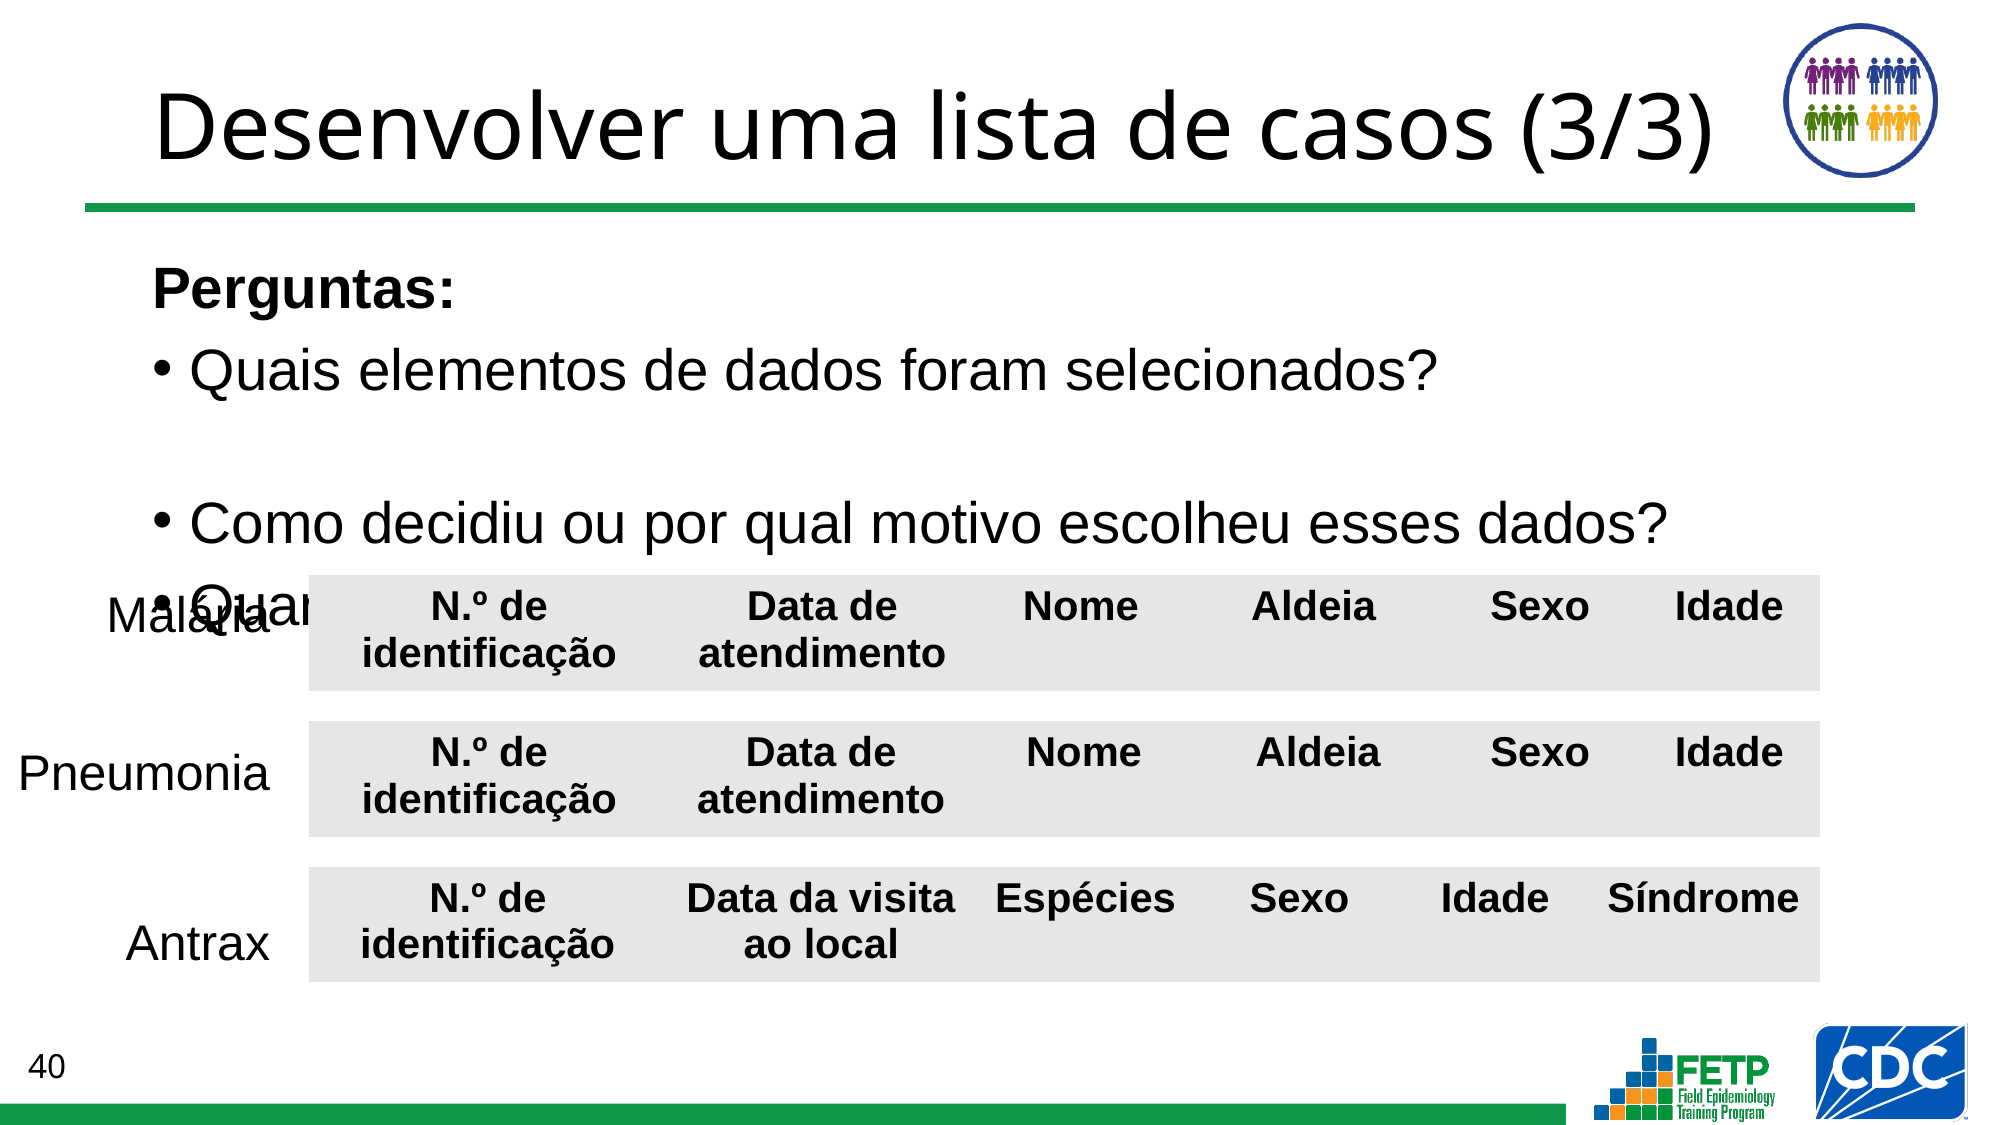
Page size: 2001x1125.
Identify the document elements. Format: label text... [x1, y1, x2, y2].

table_header N.º de identificação [309, 721, 670, 837]
table_header Nome [973, 721, 1195, 837]
table_header Sexo [1441, 575, 1639, 691]
table_header Aldeia [1195, 721, 1441, 837]
text_box Malária Pneumonia Antrax [0, 575, 285, 978]
picture [1783, 23, 1938, 178]
table_header Sexo [1441, 721, 1639, 837]
table_header Idade [1639, 721, 1820, 837]
table_header Data da visita ao local [667, 867, 975, 982]
table_header Idade [1639, 575, 1820, 691]
table_header Síndrome [1587, 867, 1820, 982]
table_header Data de atendimento [670, 721, 973, 837]
table_header Nome [975, 575, 1186, 691]
table_header N.º de identificação [309, 867, 667, 982]
table_header Idade [1404, 867, 1587, 982]
picture [1594, 1038, 1775, 1122]
table_header Data de atendimento [670, 575, 975, 691]
title Desenvolver uma lista de casos (3/3) [137, 73, 1738, 205]
table_header Aldeia [1186, 575, 1441, 691]
table_header Sexo [1195, 867, 1404, 982]
list Perguntas: Quais elementos de dados foram selecionados? Como decidiu ou por qual motivo escolheu esses dados? Quantos casos constam nas suas listas? [137, 242, 1863, 1004]
table_header N.º de identificação [309, 575, 670, 691]
picture [1813, 1023, 1968, 1122]
table_header Espécies [975, 867, 1195, 982]
